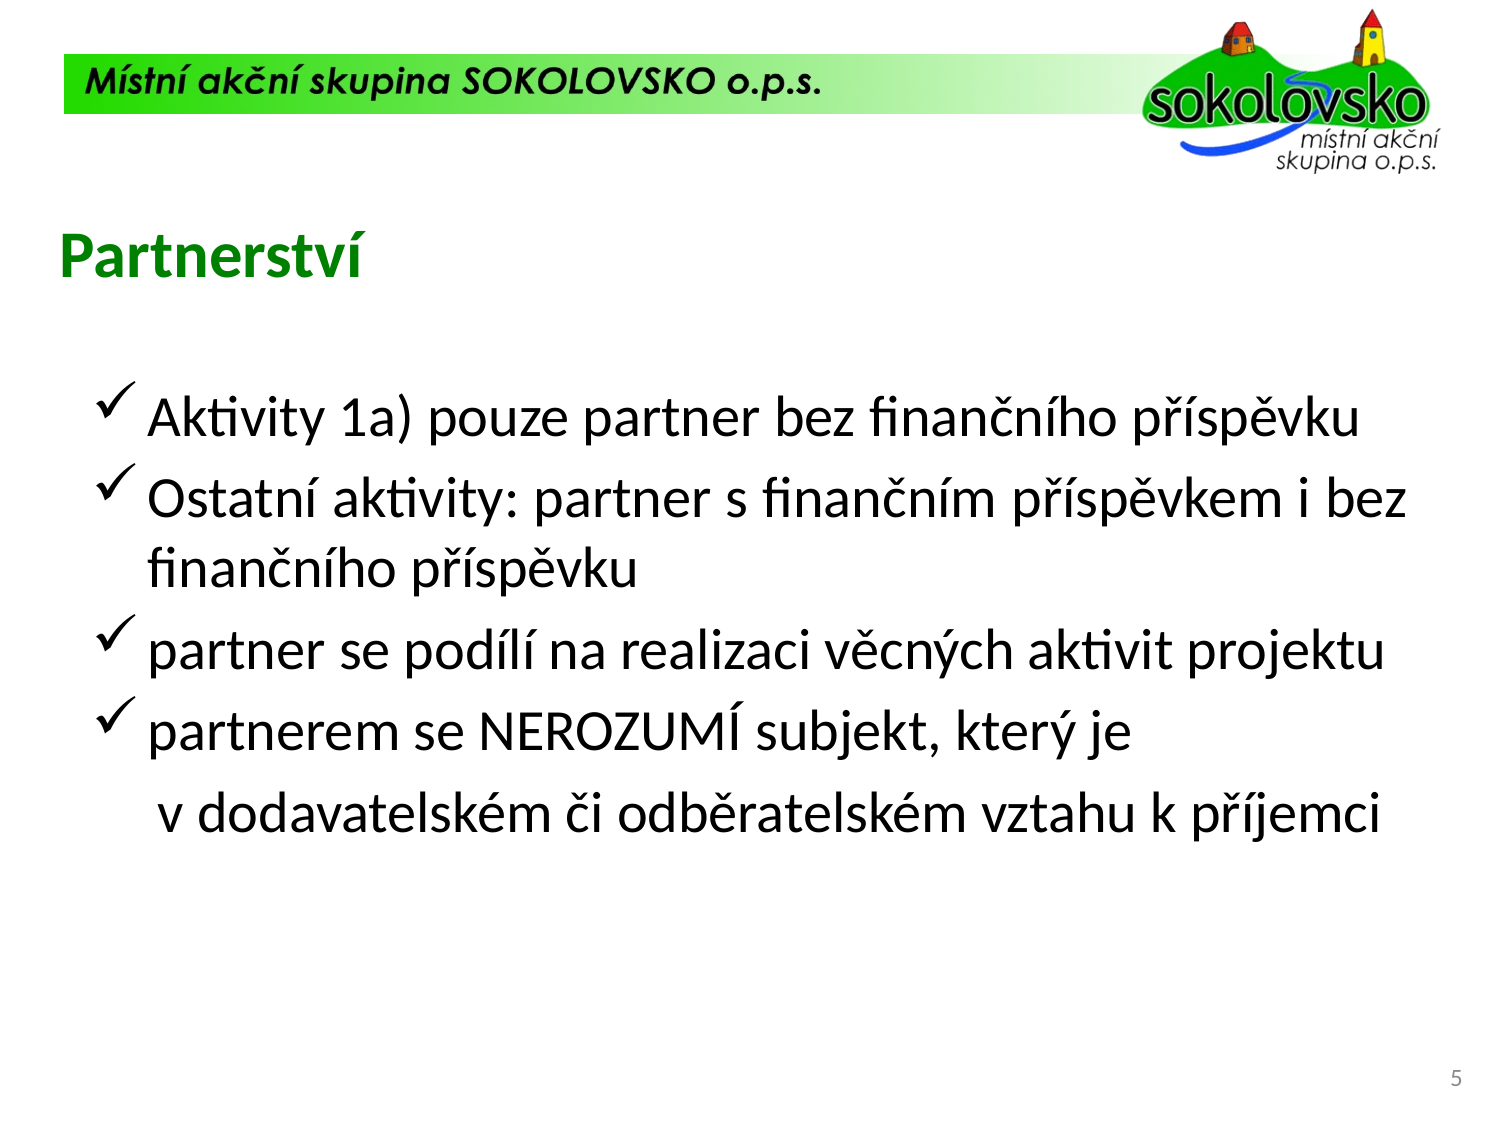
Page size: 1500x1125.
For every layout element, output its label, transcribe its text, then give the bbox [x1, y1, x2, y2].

picture [64, 0, 1455, 197]
title Partnerství [44, 186, 1395, 316]
list Aktivity 1a) pouze partner bez finančního příspěvku Ostatní aktivity: partner s finančním příspěvkem i bez finančního příspěvku partner se podílí na realizaci věcných aktivit projektu partnerem se NEROZUMÍ subjekt, který je v dodavatelském či odběratelském vztahu k příjemci [76, 288, 1424, 1024]
slide_number 5 [1128, 1046, 1478, 1107]
